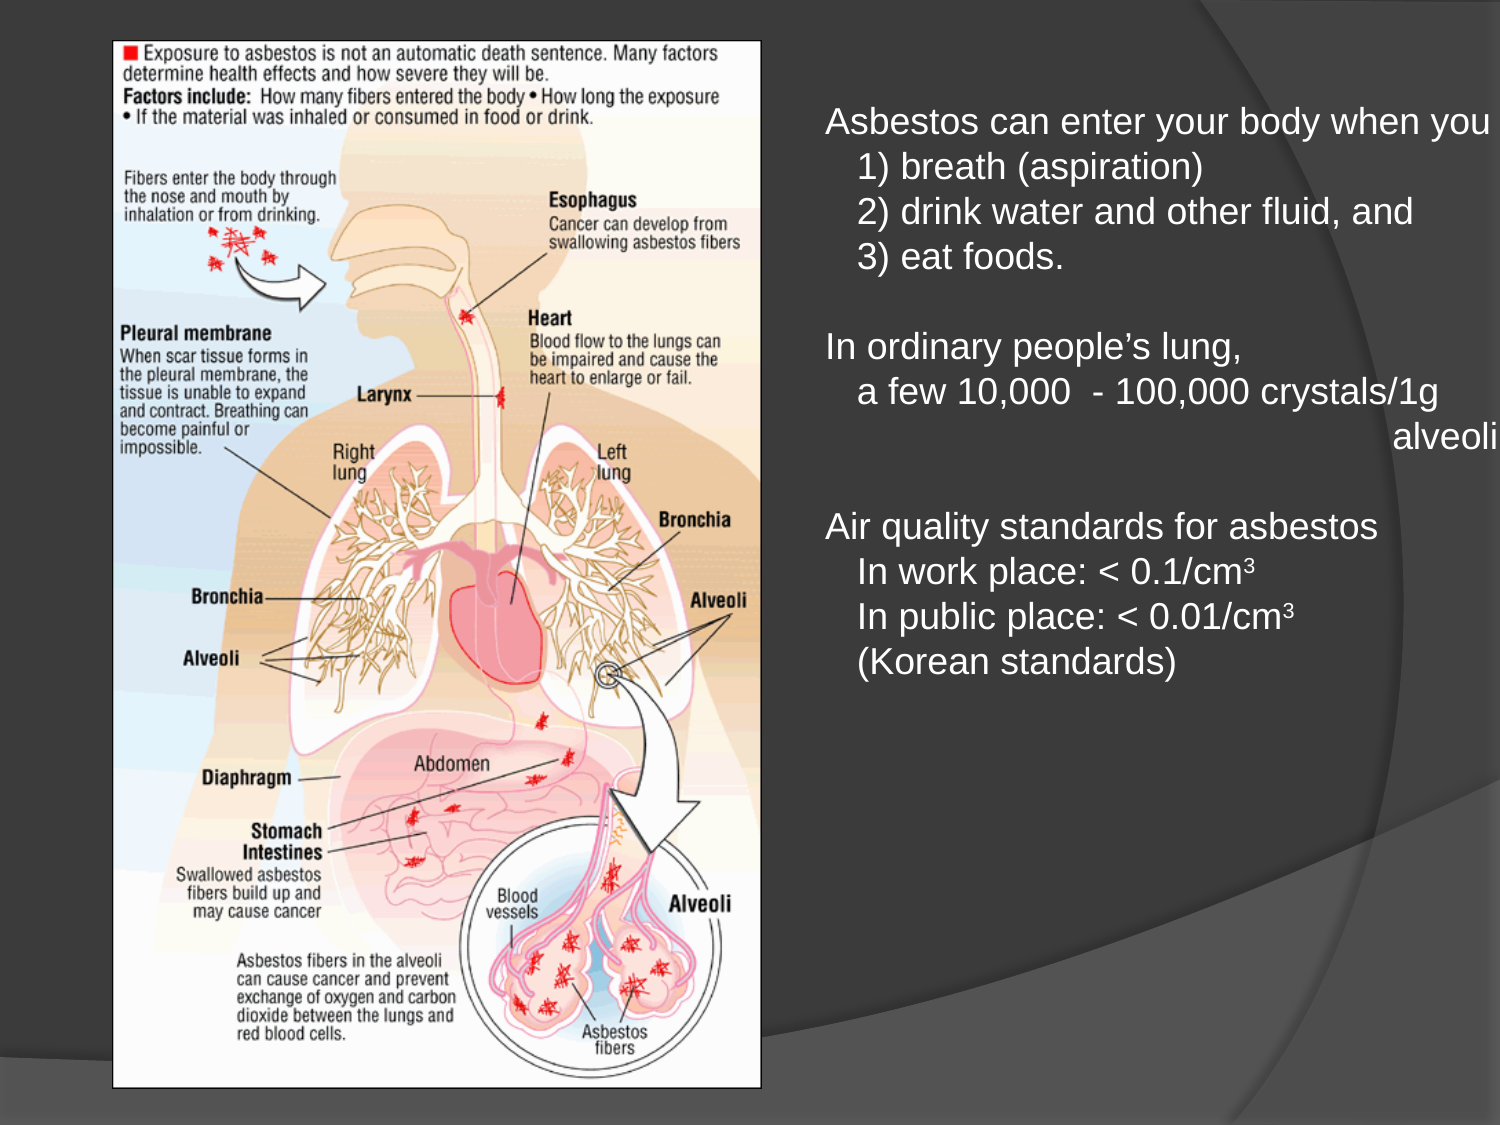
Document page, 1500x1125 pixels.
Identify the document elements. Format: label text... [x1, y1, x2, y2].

picture [111, 40, 763, 1089]
text_box Asbestos can enter your body when you 1) breath (aspiration) 2) drink water and other fluid, and 3) eat foods. In ordinary people’s lung, a few 10,000 - 100,000 crystals/1g alveoli Air quality standards for asbestos In work place: < 0.1/cm3 In public place: < 0.01/cm3 (Korean standards) [810, 89, 1500, 735]
